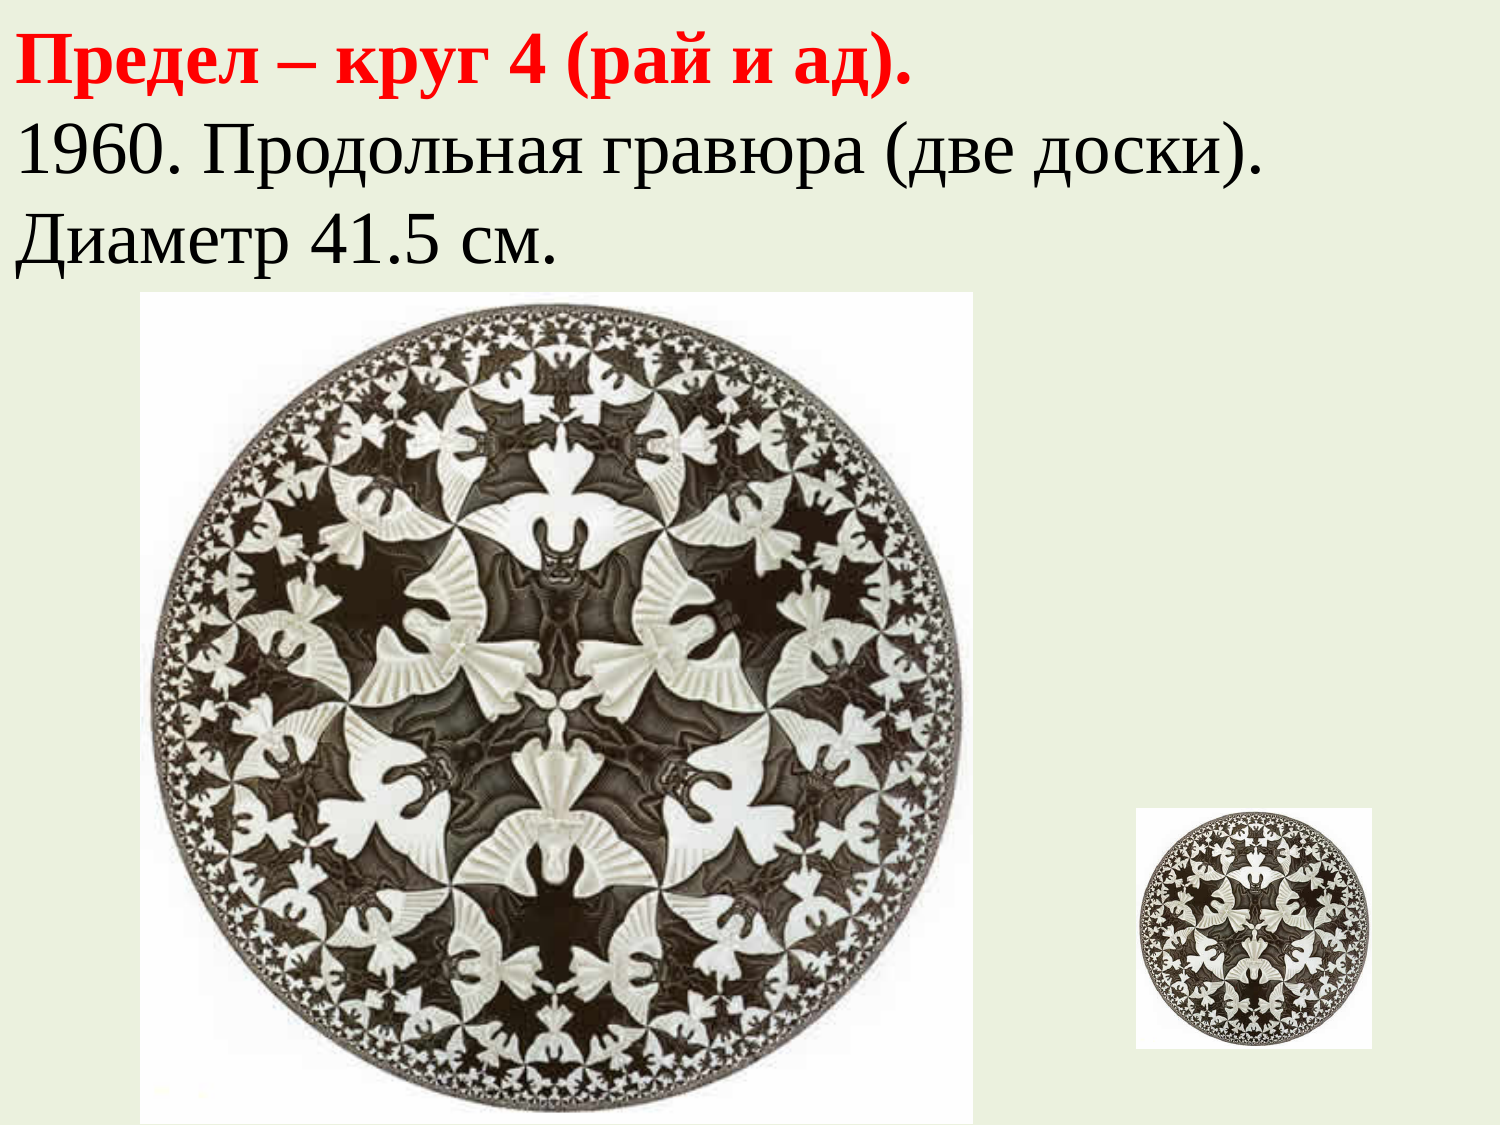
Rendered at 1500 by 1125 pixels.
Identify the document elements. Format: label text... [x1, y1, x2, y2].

text_box Предел – круг 4 (рай и ад). 1960. Продольная гравюра (две доски). Диаметр 41.5 см. [0, 1, 1500, 287]
picture [140, 292, 973, 1124]
picture [1136, 808, 1372, 1050]
